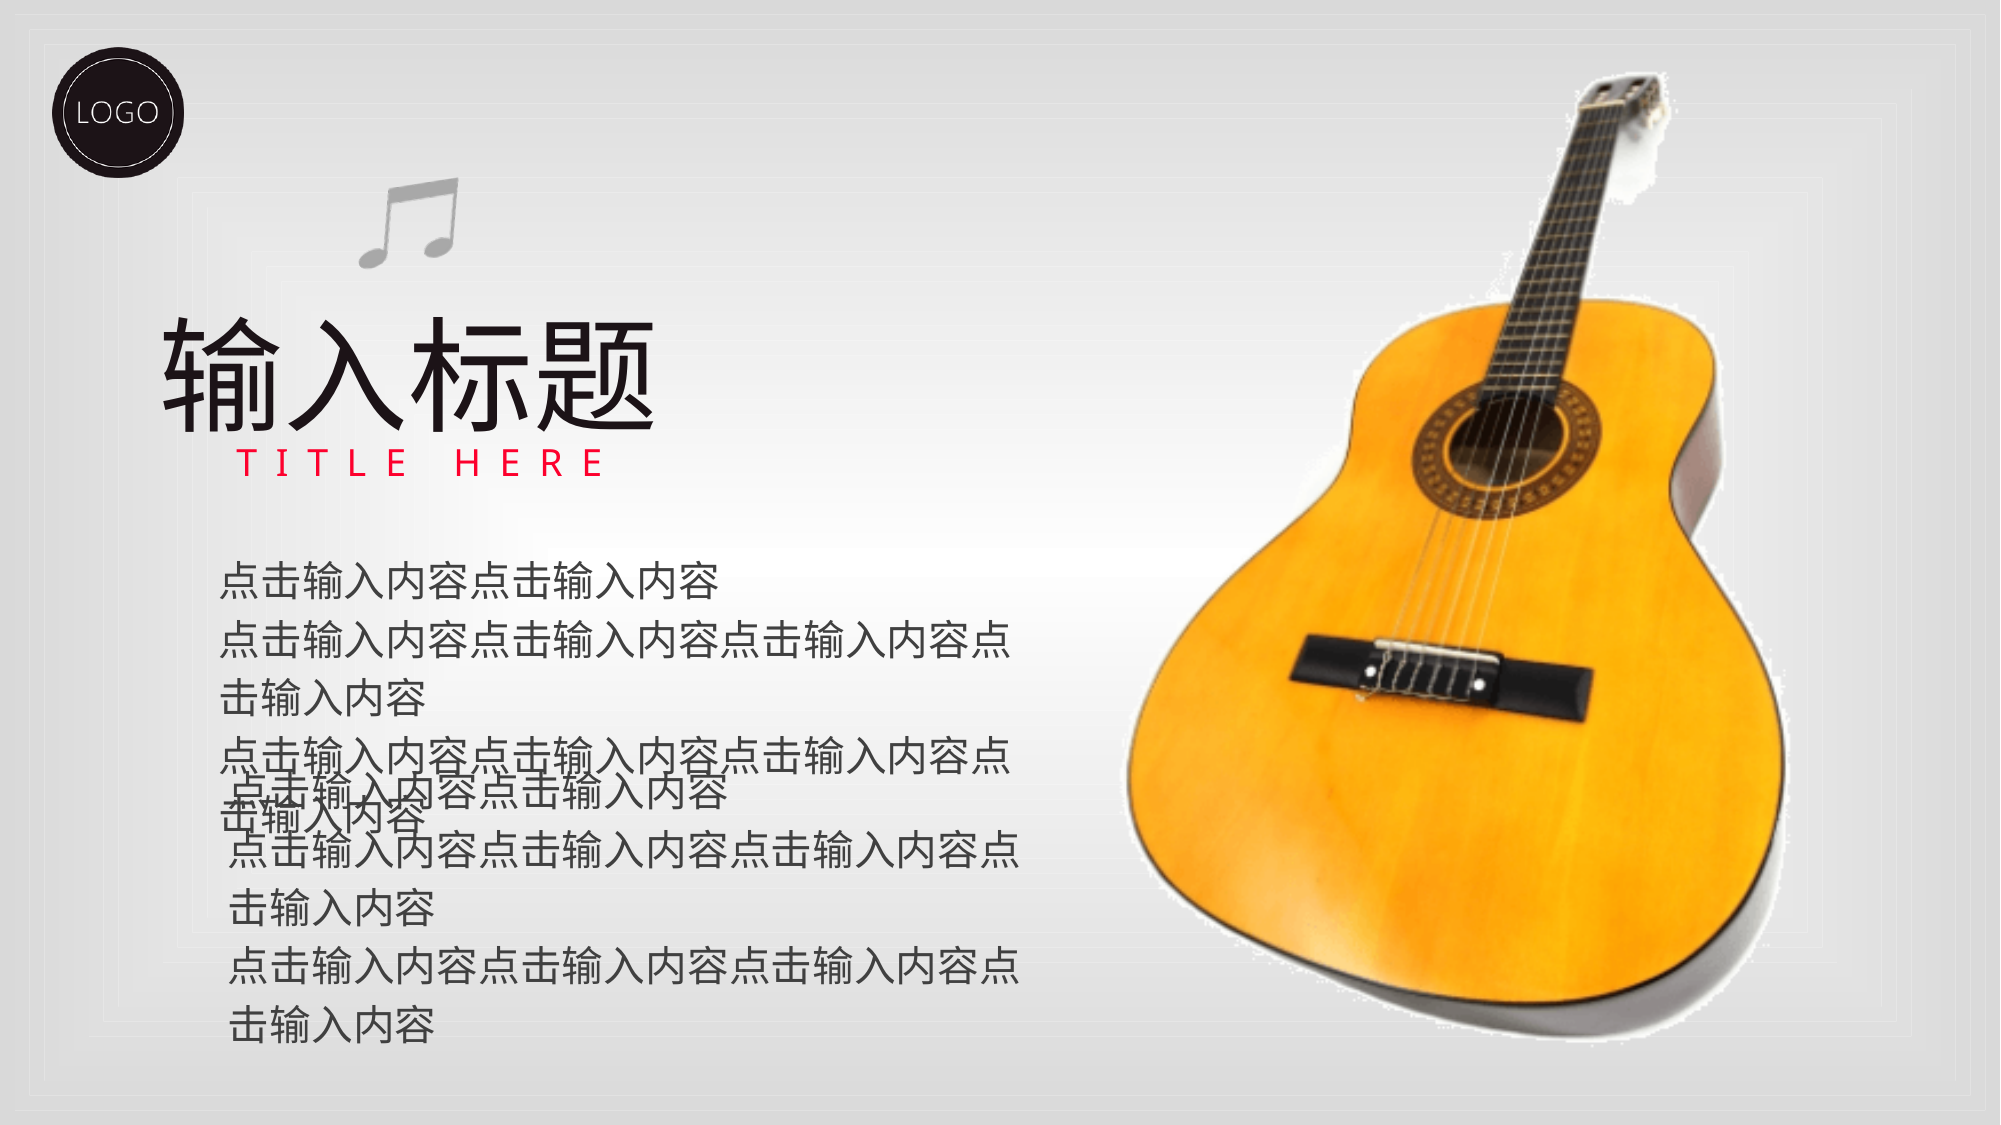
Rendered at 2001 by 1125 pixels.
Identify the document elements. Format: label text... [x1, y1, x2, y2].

picture [52, 46, 184, 178]
text_box 点击输入内容点击输入内容 点击输入内容点击输入内容点击输入内容点击输入内容 点击输入内容点击输入内容点击输入内容点击输入内容 [204, 539, 1013, 846]
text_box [204, 177, 626, 493]
text_box 点击输入内容点击输入内容 点击输入内容点击输入内容点击输入内容点击输入内容 点击输入内容点击输入内容点击输入内容点击输入内容 [213, 749, 1013, 1056]
picture [1013, 59, 2000, 1066]
